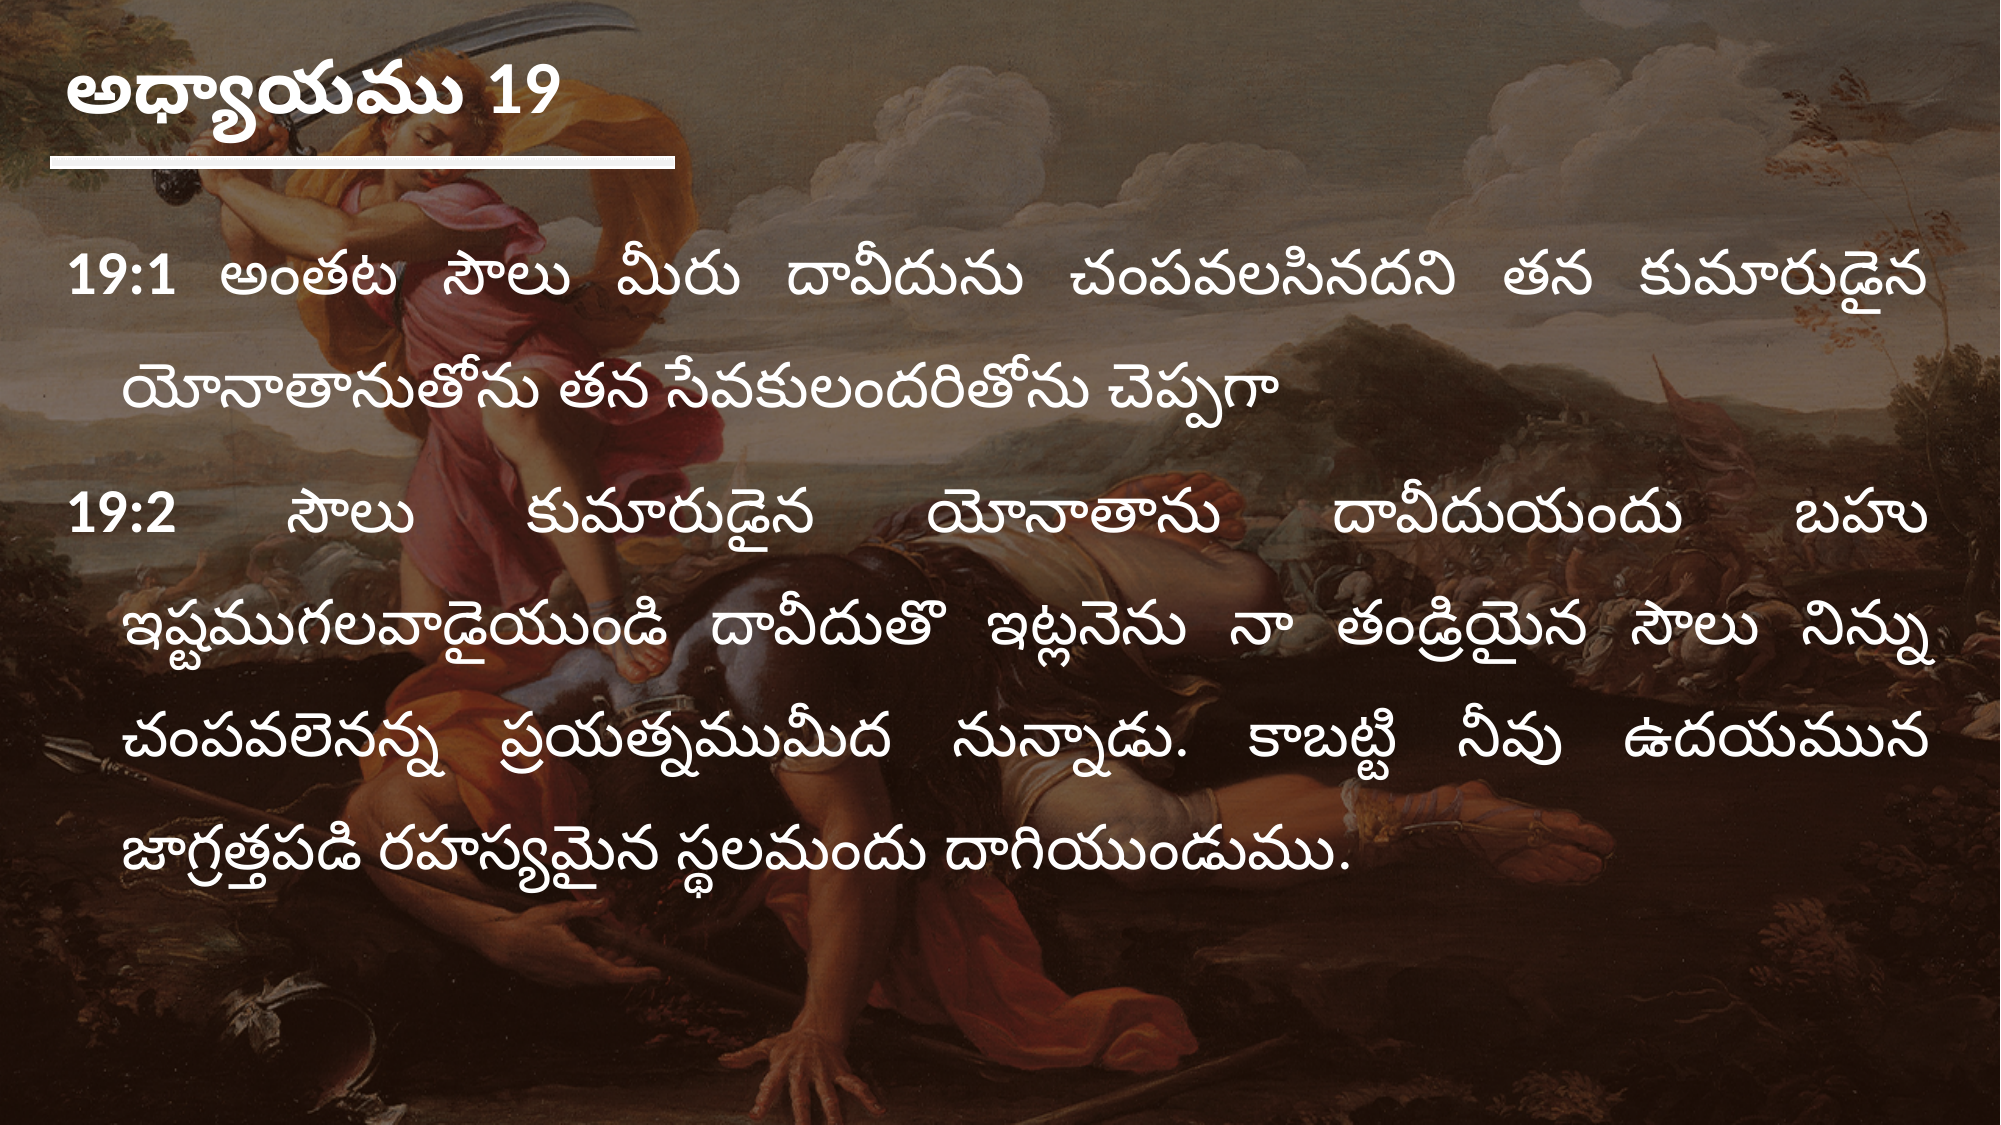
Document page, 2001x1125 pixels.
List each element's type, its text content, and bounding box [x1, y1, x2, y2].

picture [0, 0, 2000, 1125]
title అధ్యాయము 19 [50, 0, 1925, 167]
list 19:1 అంతట సౌలు మీరు దావీదును చంపవలసినదని తన కుమారుడైన యోనాతానుతోను తన సేవకులందరితోను చెప్పగా 19:2 సౌలు కుమారుడైన యోనాతాను దావీదుయందు బహు ఇష్టముగలవాడైయుండి దావీదుతొ ఇట్లనెను నా తండ్రియైన సౌలు నిన్ను చంపవలెనన్న ప్రయత్నముమీద నున్నాడు. కాబట్టి నీవు ఉదయమున జాగ్రత్తపడి రహస్యమైన స్థలమందు దాగియుండుము. [50, 187, 1946, 1063]
